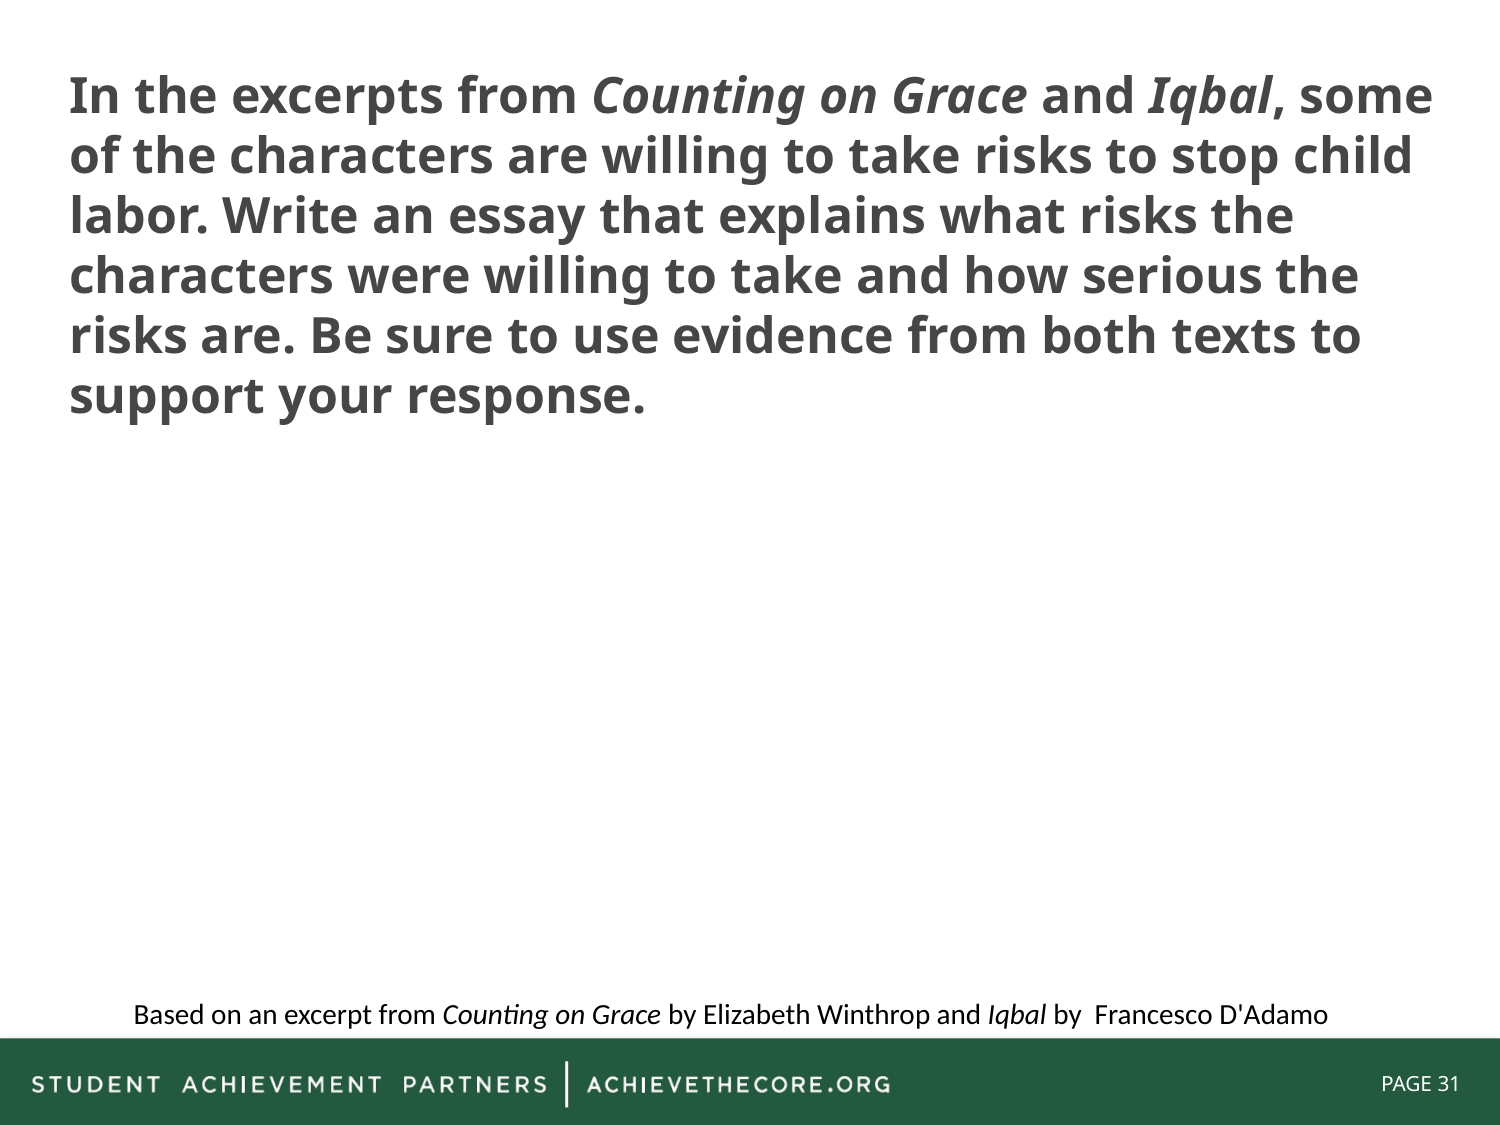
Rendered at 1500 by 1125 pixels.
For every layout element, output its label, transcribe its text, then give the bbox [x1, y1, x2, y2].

text_box Based on an excerpt from Counting on Grace by Elizabeth Winthrop and Iqbal by Francesco D'Adamo [0, 987, 1500, 1038]
list In the excerpts from Counting on Grace and Iqbal, some of the characters are willing to take risks to stop child labor. Write an essay that explains what risks the characters were willing to take and how serious the risks are. Be sure to use evidence from both texts to support your response. [54, 56, 1459, 490]
